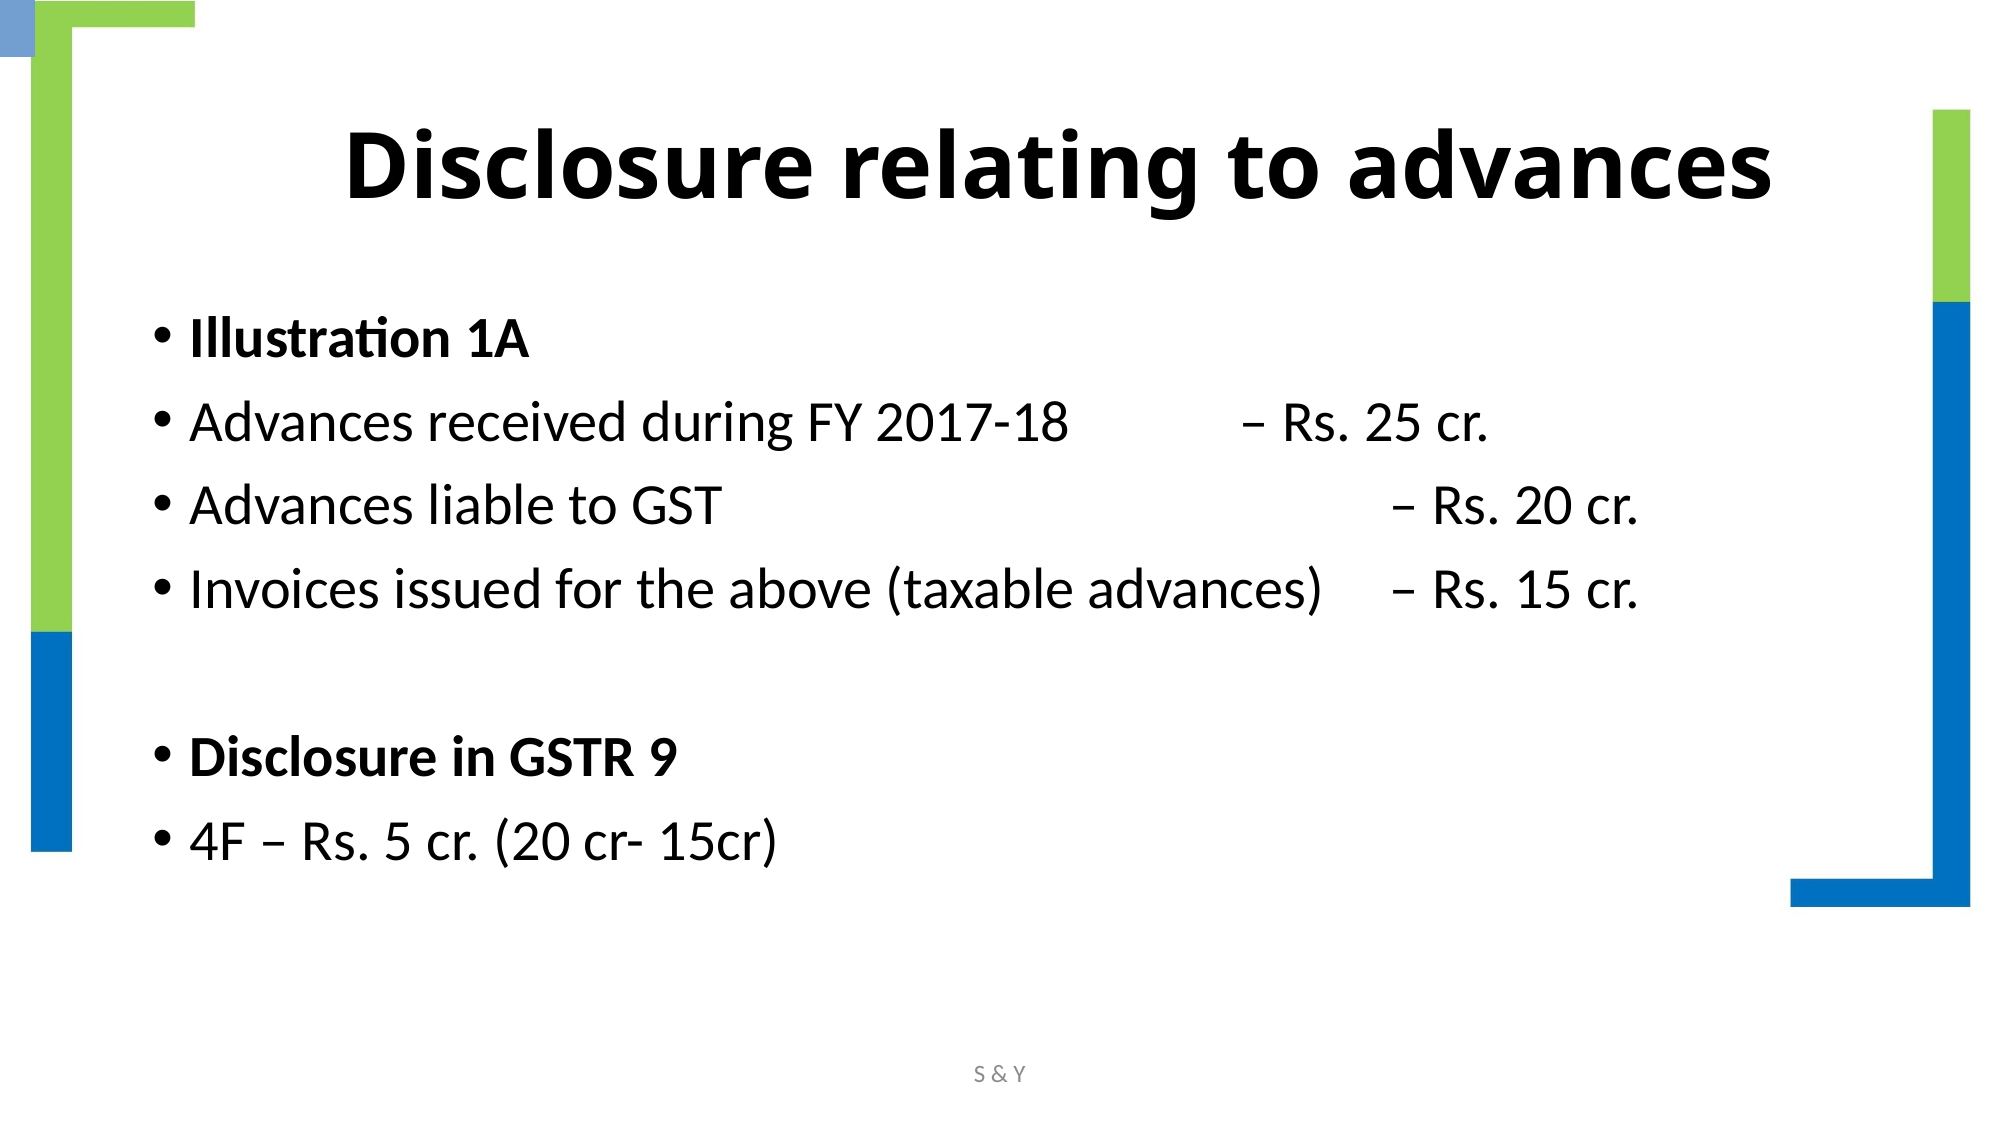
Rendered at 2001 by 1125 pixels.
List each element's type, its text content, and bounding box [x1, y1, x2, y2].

title Disclosure relating to advances [137, 59, 1863, 278]
picture [0, 0, 2001, 1125]
footer S & Y [662, 1042, 1338, 1103]
list Illustration 1A Advances received during FY 2017-18 – Rs. 25 cr. Advances liable to GST – Rs. 20 cr. Invoices issued for the above (taxable advances) – Rs. 15 cr. Disclosure in GSTR 9 4F – Rs. 5 cr. (20 cr- 15cr) [137, 299, 1863, 1014]
